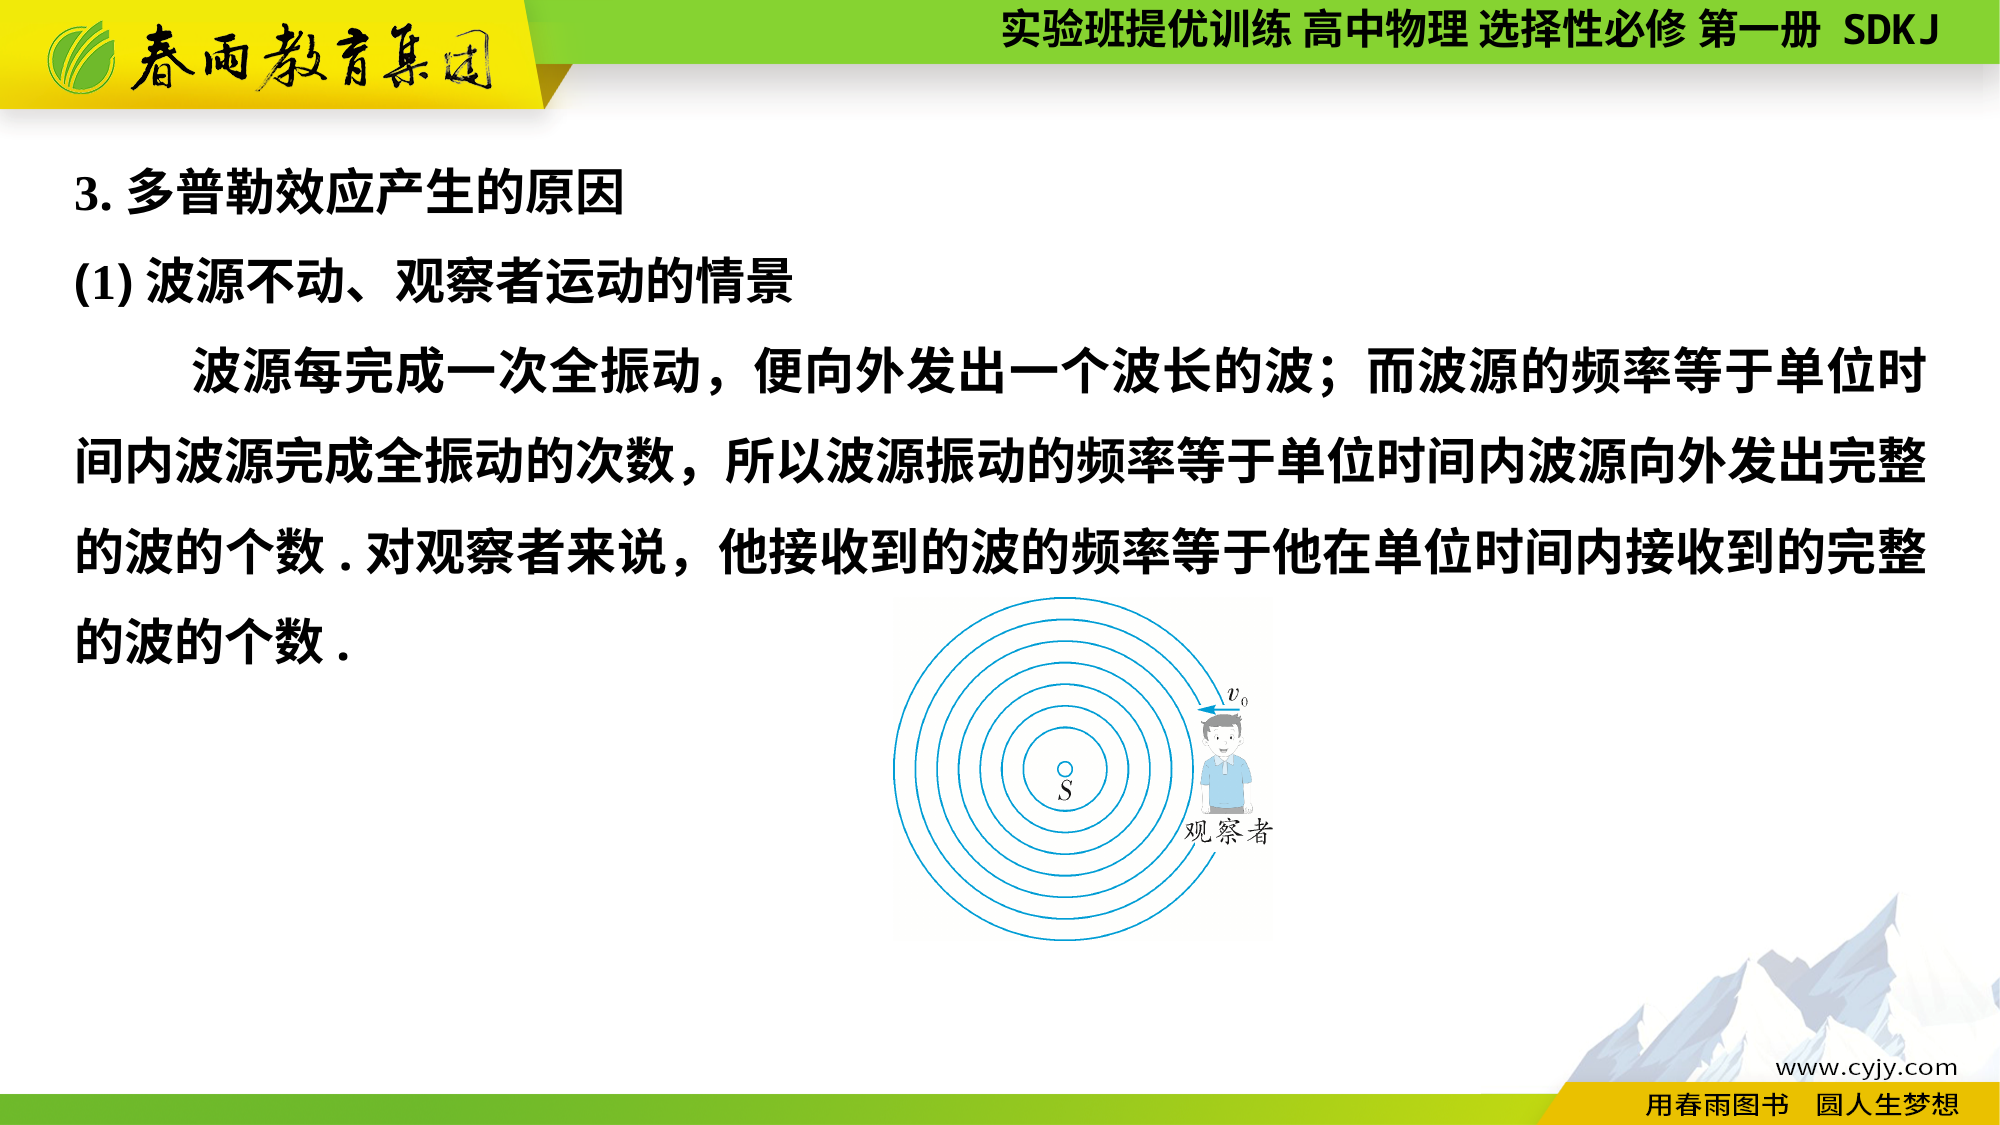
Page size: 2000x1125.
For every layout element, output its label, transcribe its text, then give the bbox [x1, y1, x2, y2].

list 3.多普勒效应产生的原因 (1)波源不动、观察者运动的情景 波源每完成一次全振动，便向外发出一个波长的波；而波源的频率等于单位时间内波源完成全振动的次数，所以波源振动的频率等于单位时间内波源向外发出完整的波的个数.对观察者来说，他接收到的波的频率等于他在单位时间内接收到的完整的波的个数. [59, 122, 1944, 683]
picture [0, 0, 2000, 1125]
